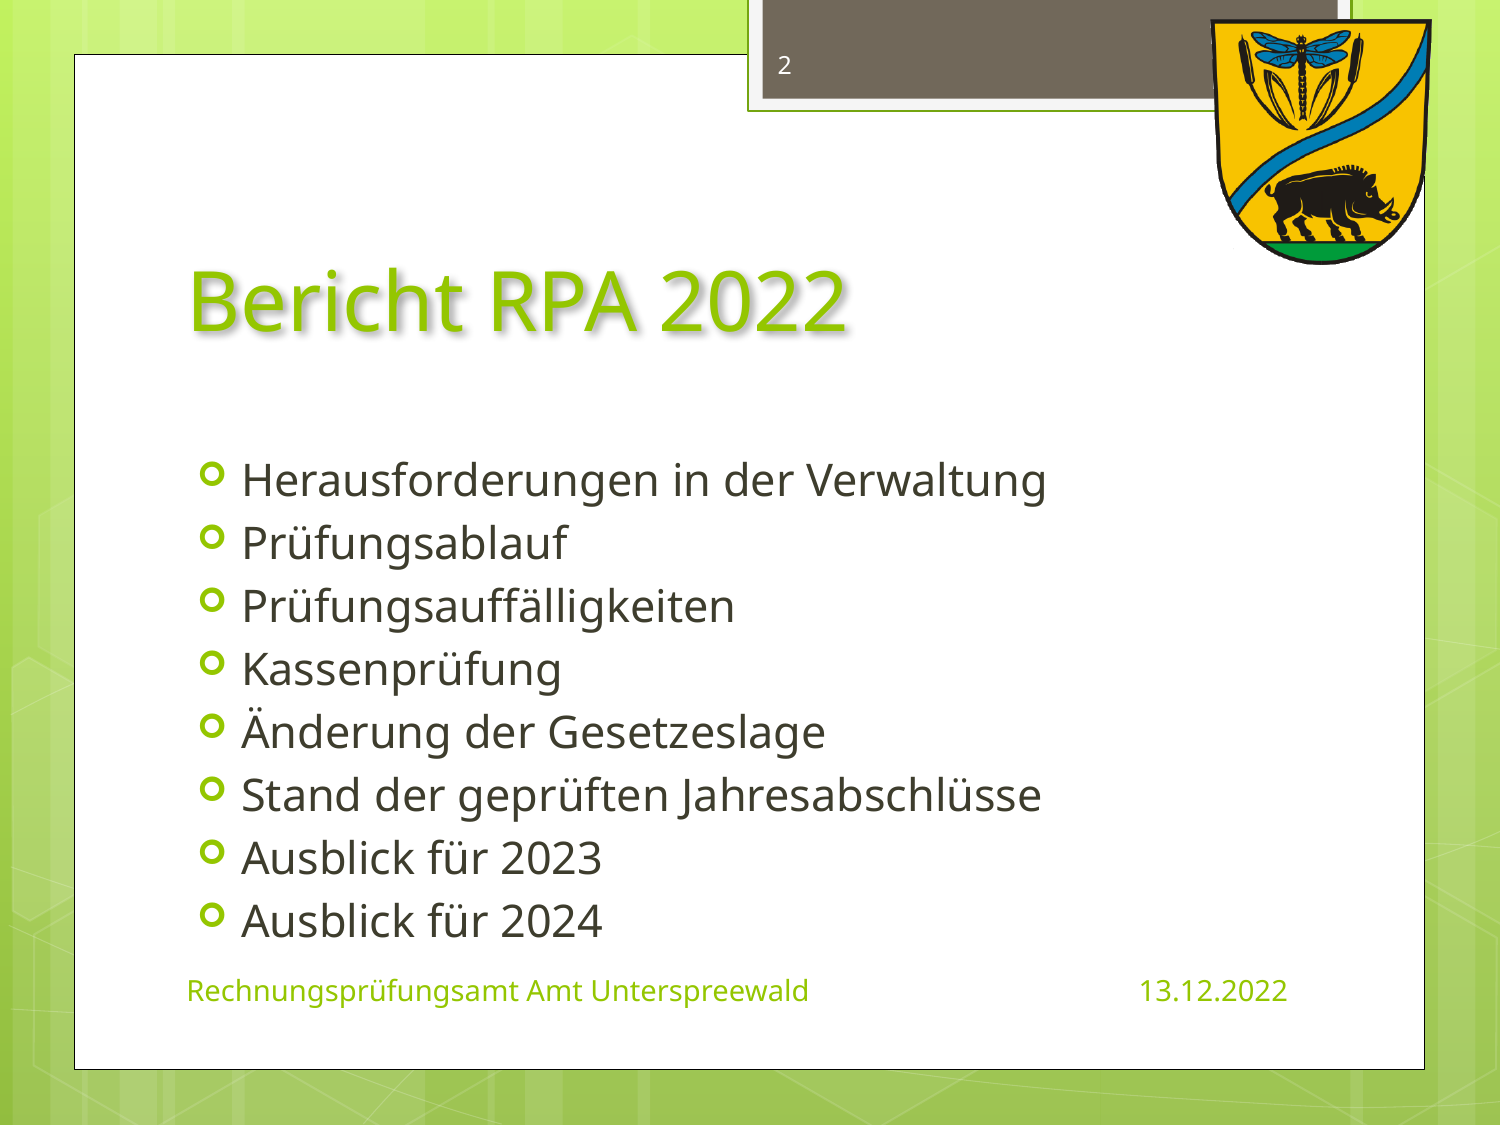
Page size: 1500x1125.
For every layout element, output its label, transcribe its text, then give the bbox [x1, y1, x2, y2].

slide_number 2 [762, 36, 982, 97]
footer Rechnungsprüfungsamt Amt Unterspreewald 13.12.2022 [171, 960, 1336, 1020]
picture [1210, 19, 1432, 265]
list Herausforderungen in der Verwaltung Prüfungsablauf Prüfungsauffälligkeiten Kassenprüfung Änderung der Gesetzeslage Stand der geprüften Jahresabschlüsse Ausblick für 2023 Ausblick für 2024 [171, 381, 1283, 957]
title Bericht RPA 2022 [171, 168, 1324, 357]
